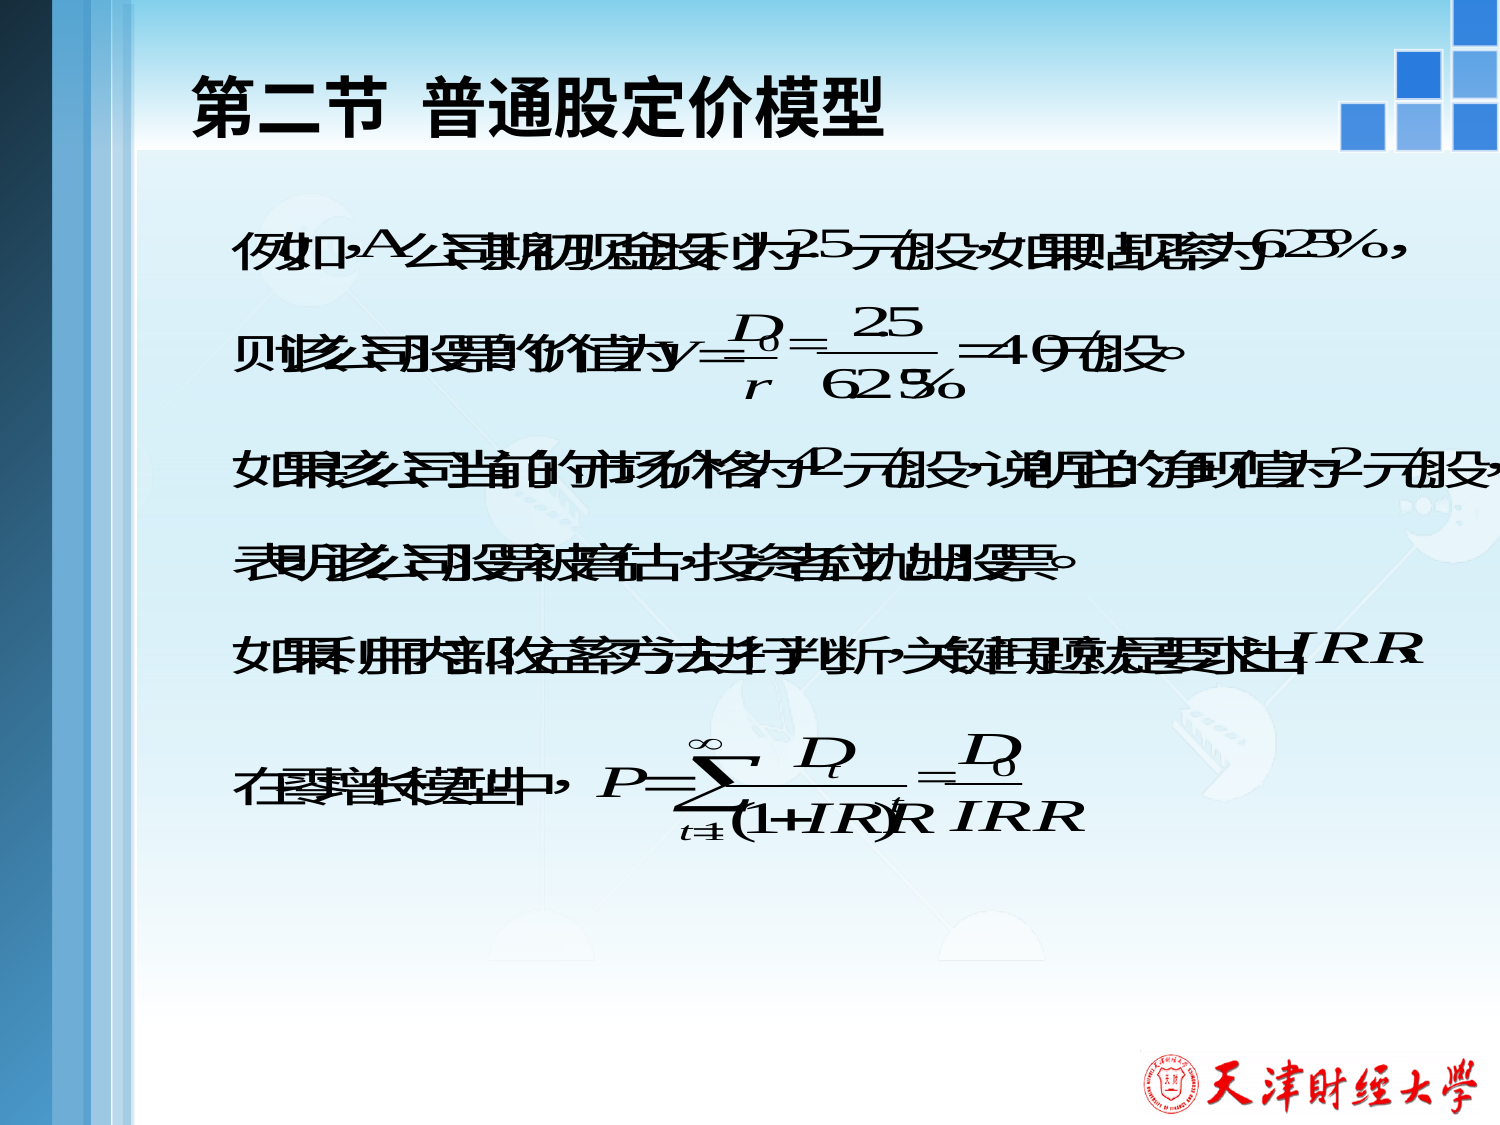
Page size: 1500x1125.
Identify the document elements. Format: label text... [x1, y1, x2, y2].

title 第二节 普通股定价模型 [174, 75, 1175, 138]
picture [132, 150, 1500, 1125]
